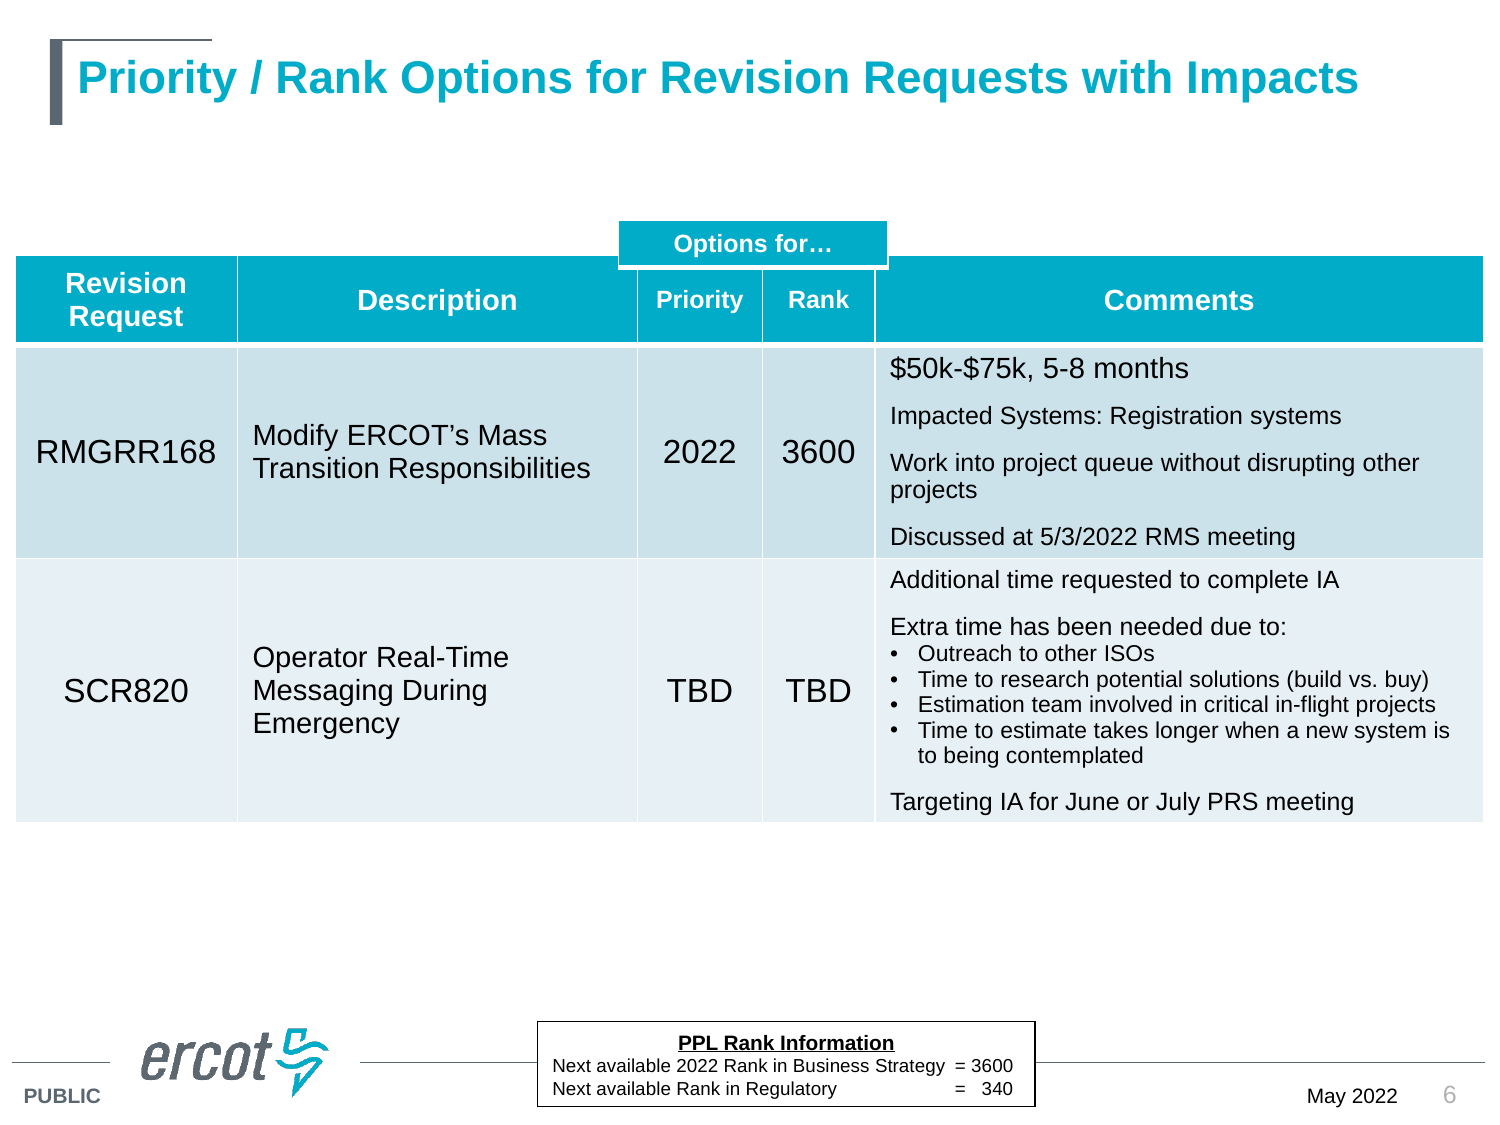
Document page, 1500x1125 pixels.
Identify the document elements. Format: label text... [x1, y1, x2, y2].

table_header Options for… [619, 221, 887, 265]
table_cell Additional time requested to complete IA Extra time has been needed due to: Outreach to other ISOs Time to research potential solutions (build vs. buy) Estimation team involved in critical in-flight projects Time to estimate takes longer when a new system is to being contemplated Targeting IA for June or July PRS meeting [876, 559, 1483, 822]
table_header Rank [763, 270, 874, 342]
picture [137, 1024, 332, 1100]
table_cell $50k-$75k, 5-8 months Impacted Systems: Registration systems Work into project queue without disrupting other projects Discussed at 5/3/2022 RMS meeting [876, 348, 1483, 558]
table_cell TBD [763, 559, 874, 822]
table_header Priority [638, 270, 762, 342]
table_header Description [238, 256, 637, 342]
table_cell 2022 [638, 348, 762, 558]
table_header Revision Request [16, 256, 237, 342]
slide_number 6 [1412, 1076, 1488, 1112]
table_cell Modify ERCOT’s Mass Transition Responsibilities [238, 348, 637, 558]
table_cell RMGRR168 [16, 348, 237, 558]
table_cell 3600 [763, 348, 874, 558]
table_cell TBD [638, 559, 762, 822]
title Priority / Rank Options for Revision Requests with Impacts [62, 39, 1413, 125]
table_header Comments [876, 256, 1483, 342]
table_cell SCR820 [16, 559, 237, 822]
table_cell Operator Real-Time Messaging During Emergency [238, 559, 637, 822]
text_box PPL Rank Information Next available 2022 Rank in Business Strategy = 3600 Next available Rank in Regulatory = 340 [537, 1021, 1036, 1107]
